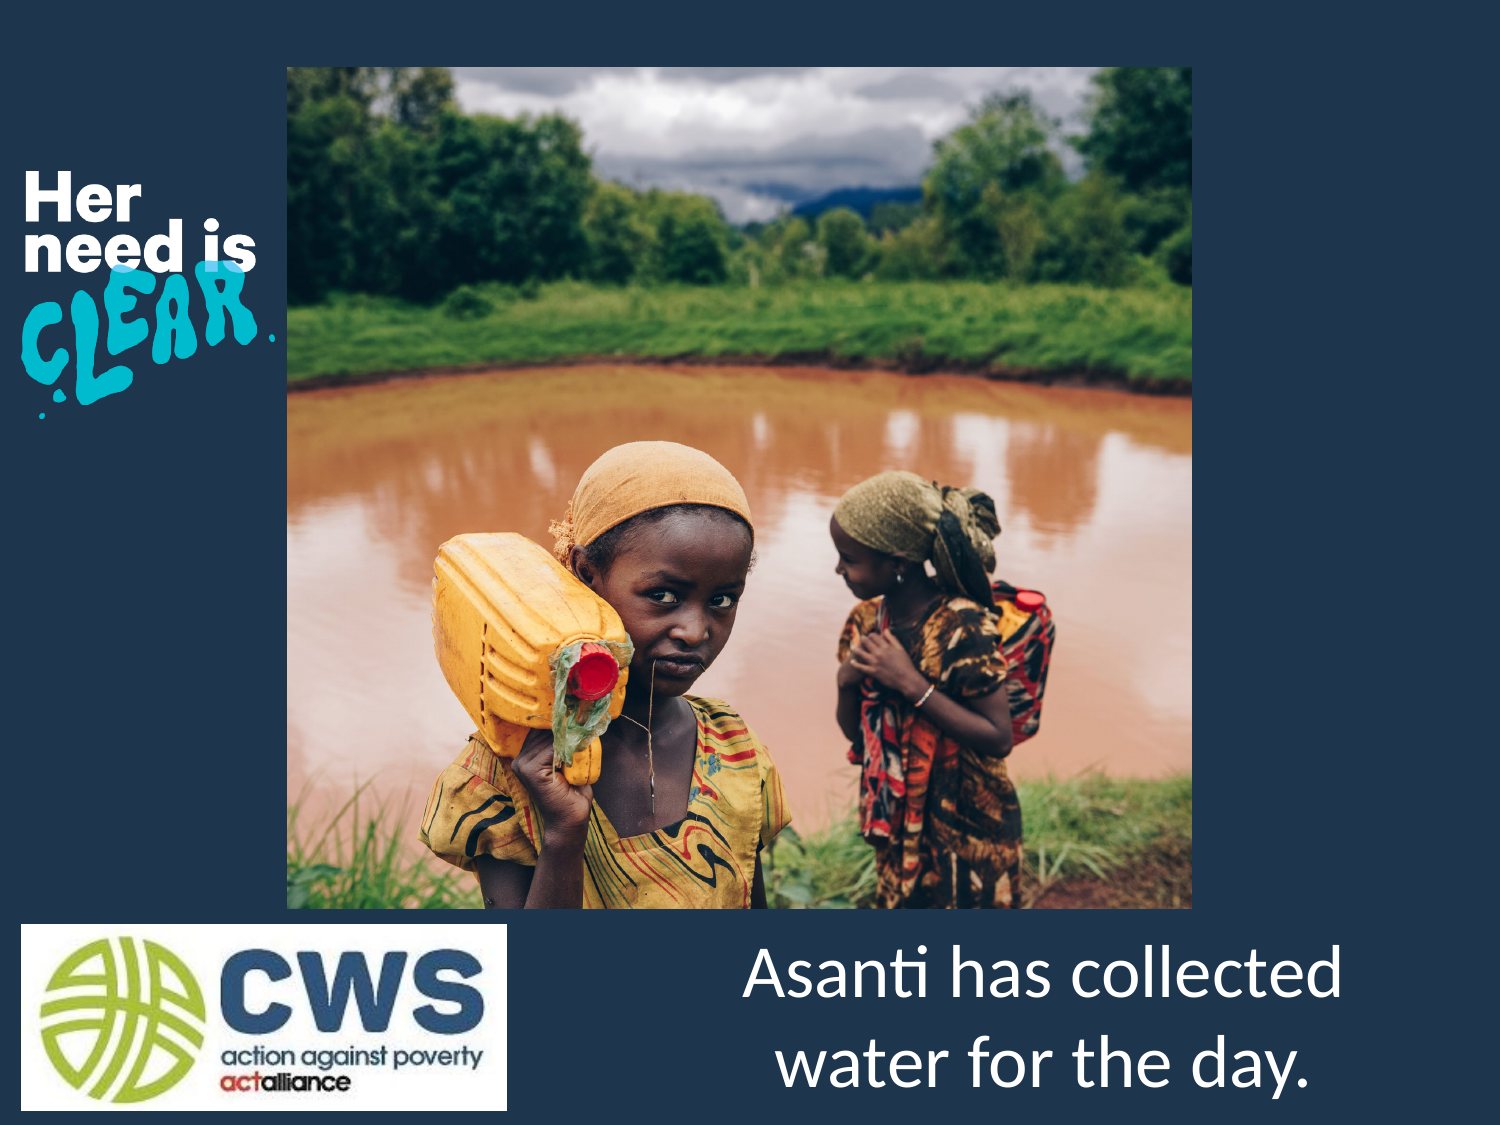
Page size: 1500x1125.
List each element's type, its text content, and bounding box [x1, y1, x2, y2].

title Asanti has collected water for the day. [637, 924, 1450, 1100]
picture [287, 67, 1192, 910]
picture [20, 924, 508, 1112]
picture [20, 171, 276, 419]
